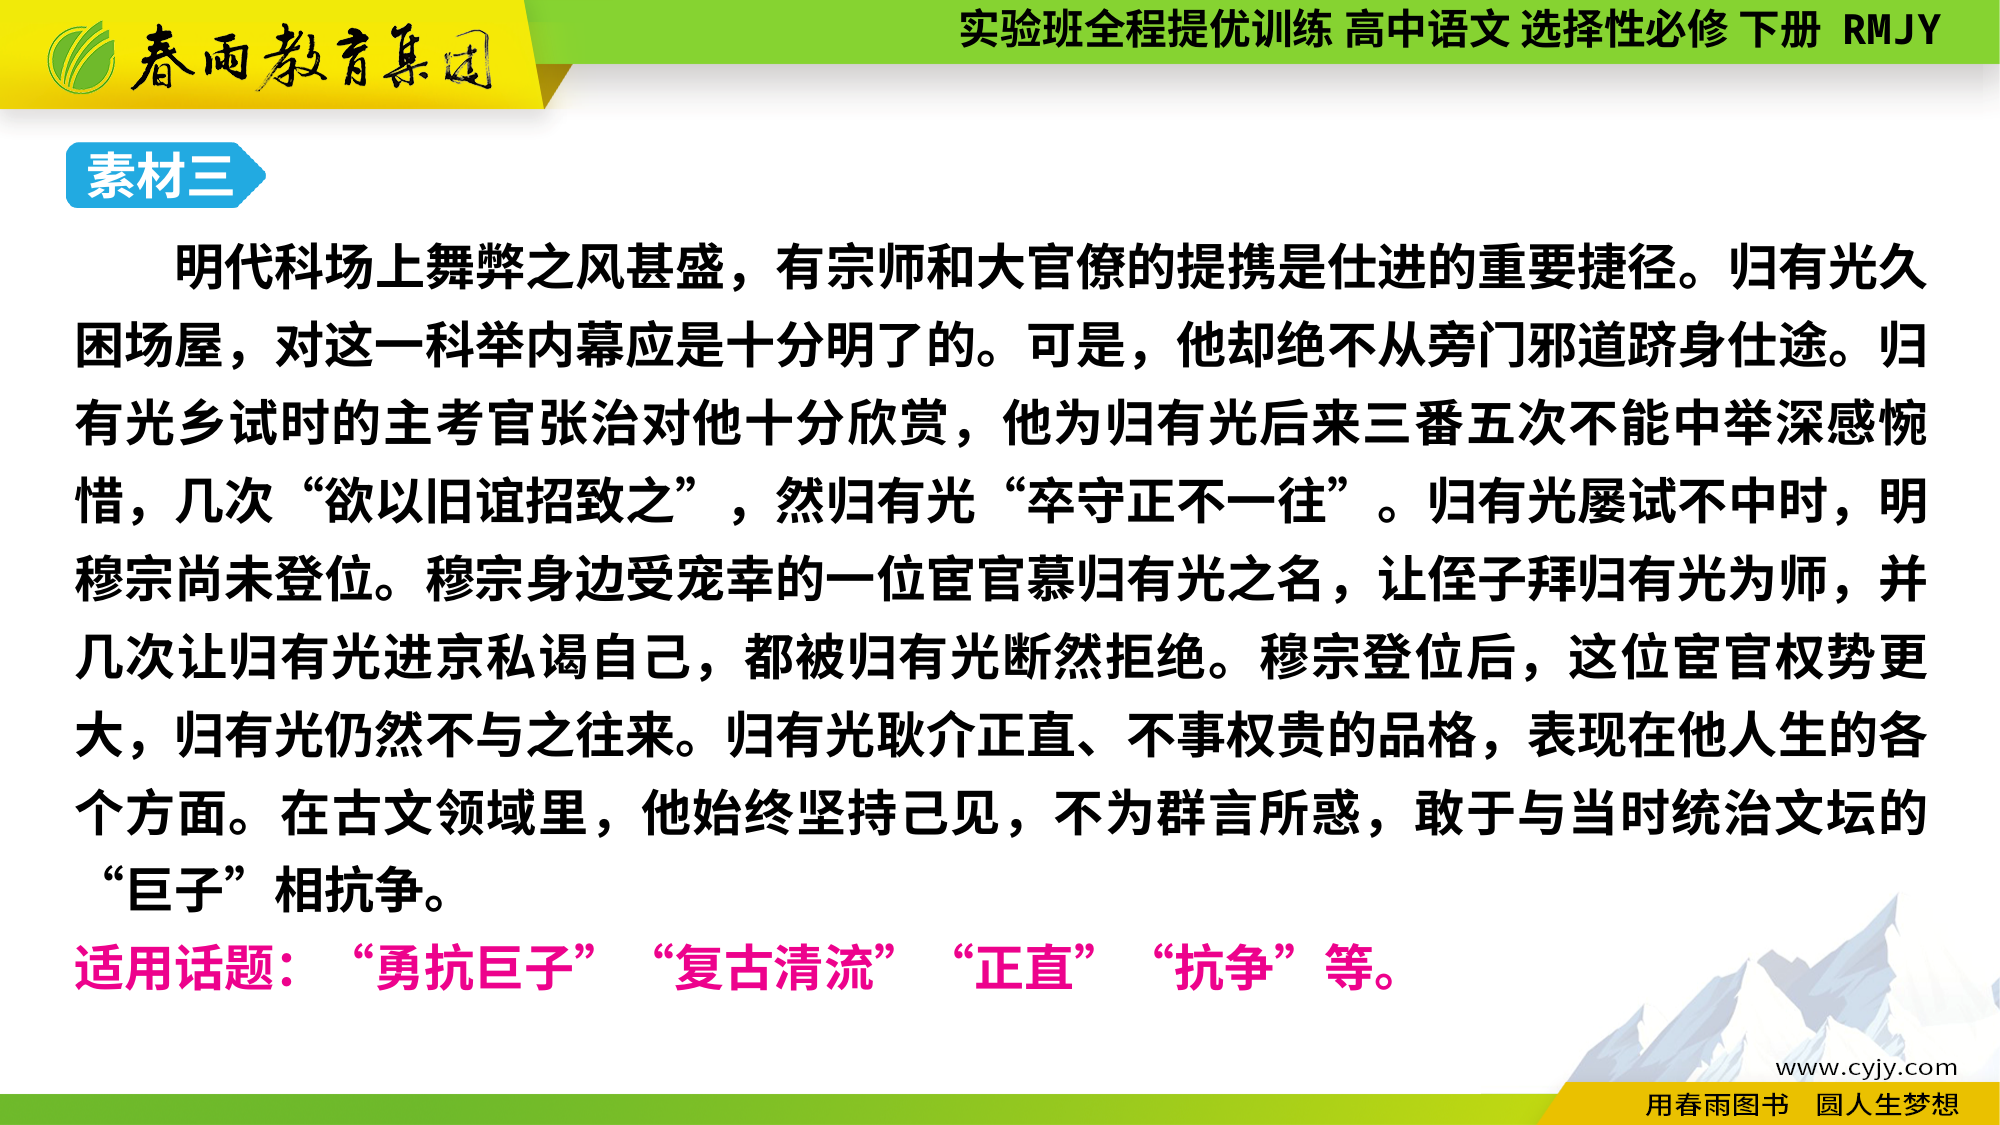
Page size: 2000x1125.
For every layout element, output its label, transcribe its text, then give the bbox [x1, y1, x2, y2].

picture [0, 0, 2000, 1125]
list 明代科场上舞弊之风甚盛，有宗师和大官僚的提携是仕进的重要捷径。归有光久困场屋，对这一科举内幕应是十分明了的。可是，他却绝不从旁门邪道跻身仕途。归有光乡试时的主考官张治对他十分欣赏，他为归有光后来三番五次不能中举深感惋惜，几次“欲以旧谊招致之”，然归有光“卒守正不一往”。归有光屡试不中时，明穆宗尚未登位。穆宗身边受宠幸的一位宦官慕归有光之名，让侄子拜归有光为师，并几次让归有光进京私谒自己，都被归有光断然拒绝。穆宗登位后，这位宦官权势更大，归有光仍然不与之往来。归有光耿介正直、不事权贵的品格，表现在他人生的各个方面。在古文领域里，他始终坚持己见，不为群言所惑，敢于与当时统治文坛的“巨子”相抗争。 适用话题：“勇抗巨子”“复古清流”“正直”“抗争”等。 [59, 209, 1944, 1005]
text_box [66, 136, 266, 214]
